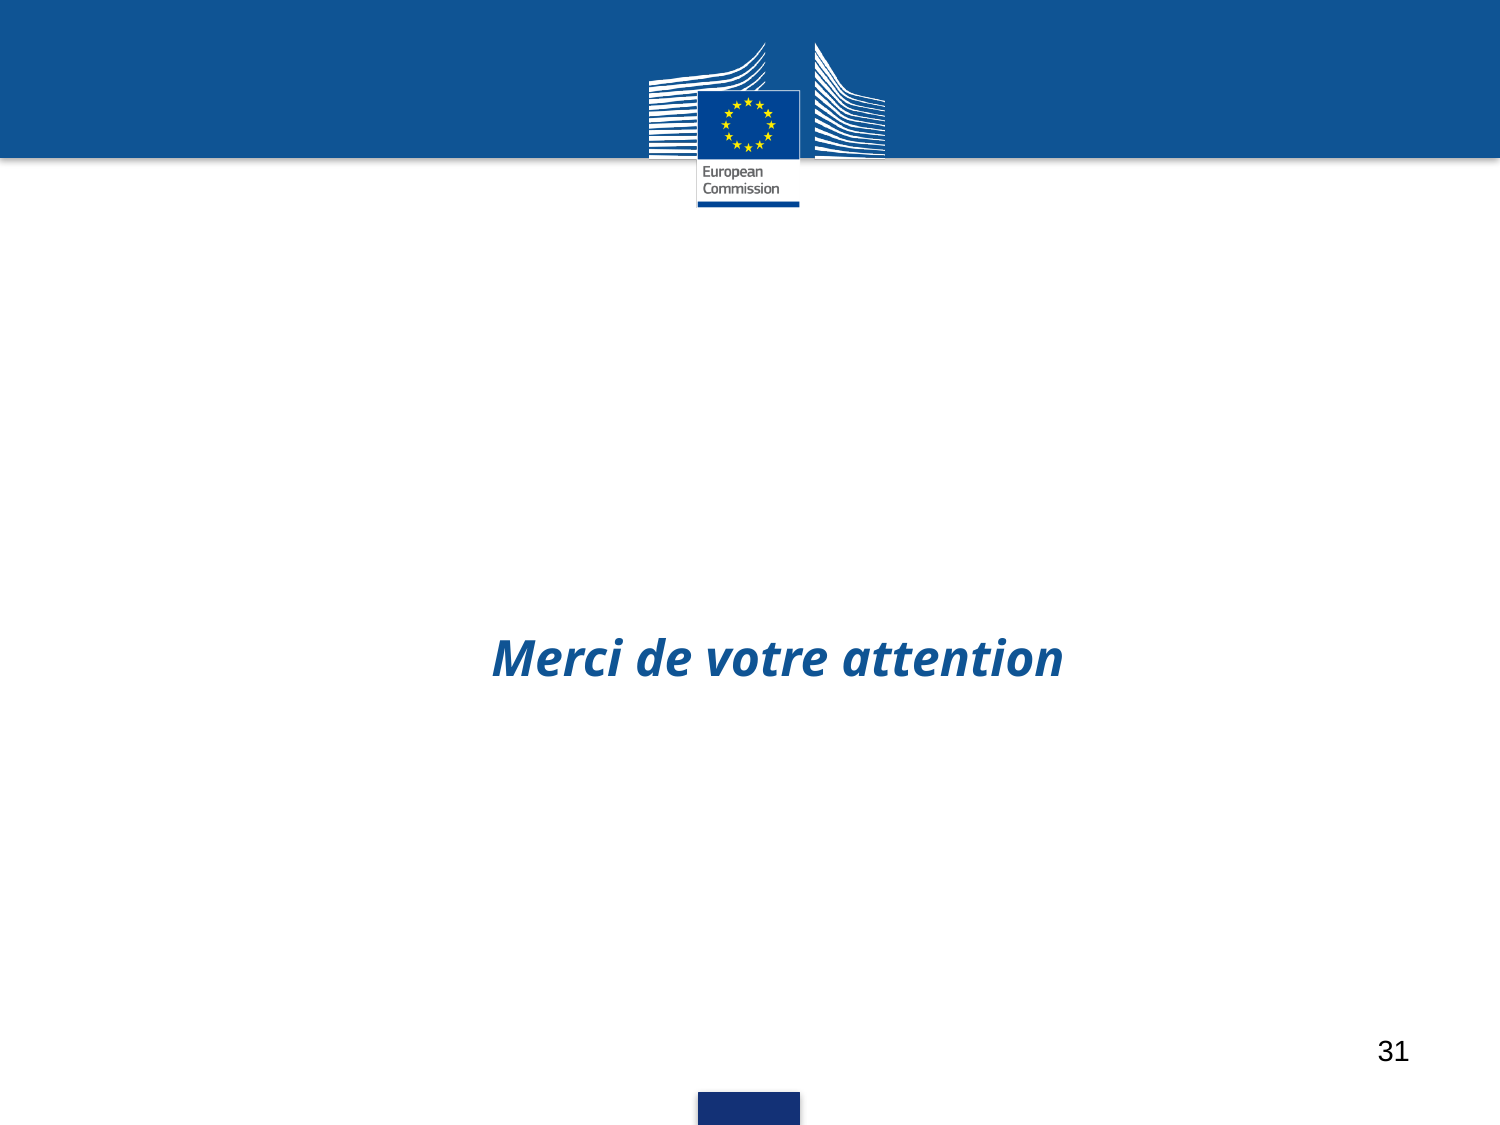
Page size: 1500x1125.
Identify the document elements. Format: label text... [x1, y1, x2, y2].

picture [649, 42, 885, 208]
list Merci de votre attention [74, 408, 1426, 988]
slide_number 31 [1074, 1024, 1426, 1103]
